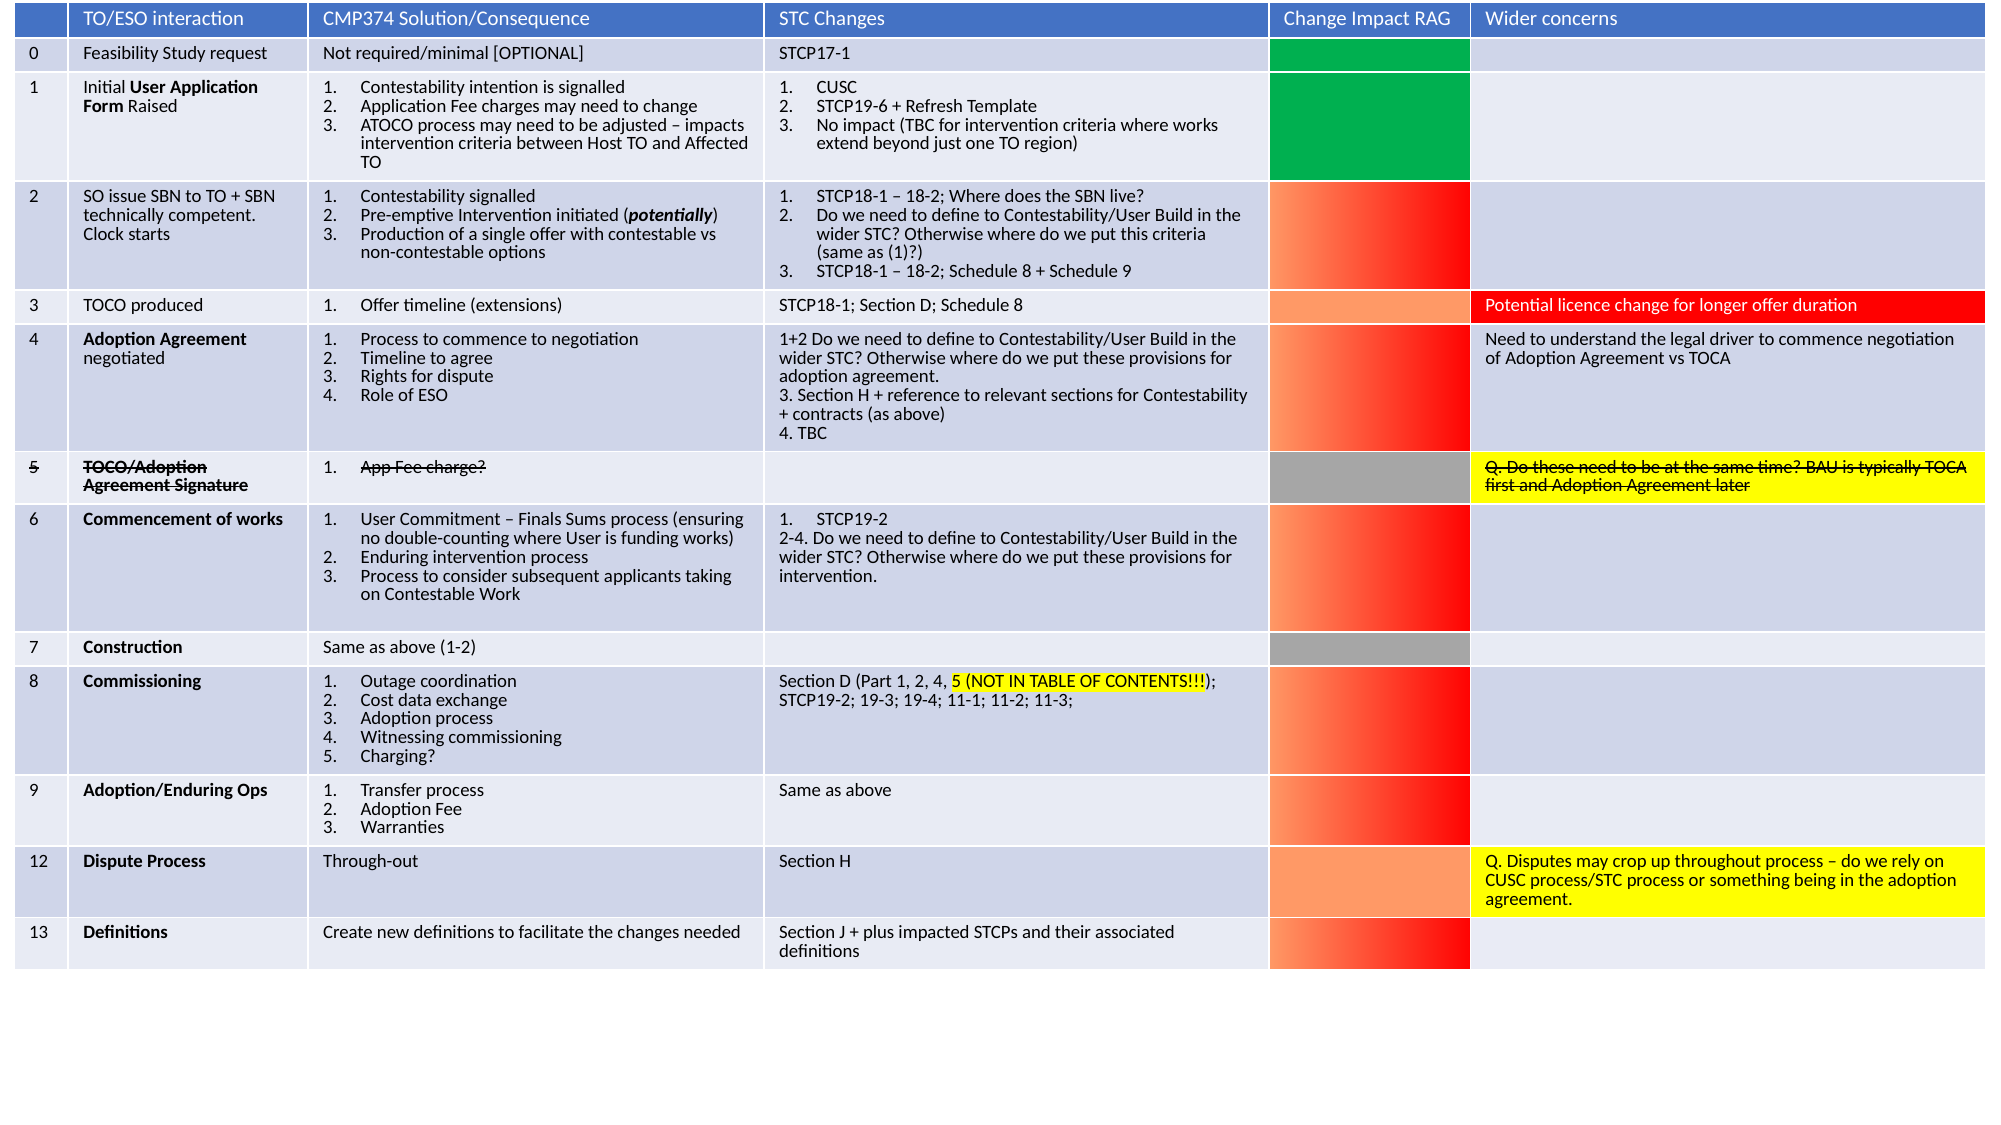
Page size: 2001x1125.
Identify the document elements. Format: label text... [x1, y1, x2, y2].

table_cell 13 [15, 918, 67, 969]
table_cell 7 [15, 633, 67, 665]
table_cell 8 [15, 667, 67, 774]
table_header STC Changes [765, 3, 1268, 37]
table_cell Commencement of works [69, 505, 307, 631]
table_cell [1471, 73, 1985, 180]
table_cell [1270, 505, 1470, 631]
table_cell 3 [15, 291, 67, 323]
table_cell 1+2 Do we need to define to Contestability/User Build in the wider STC? Otherwise where do we put these provisions for adoption agreement. 3. Section H + reference to relevant sections for Contestability + contracts (as above) 4. TBC [765, 325, 1268, 451]
table_cell CUSC STCP19-6 + Refresh Template No impact (TBC for intervention criteria where works extend beyond just one TO region) [765, 73, 1268, 180]
table_cell [1471, 776, 1985, 845]
table_header Wider concerns [1471, 3, 1985, 37]
table_cell [1270, 847, 1470, 917]
table_cell App Fee charge? [309, 452, 763, 503]
table_cell STCP19-2 2-4. Do we need to define to Contestability/User Build in the wider STC? Otherwise where do we put these provisions for intervention. [765, 505, 1268, 631]
table_cell User Commitment – Finals Sums process (ensuring no double-counting where User is funding works) Enduring intervention process Process to consider subsequent applicants taking on Contestable Work [309, 505, 763, 631]
table_cell [1270, 452, 1470, 503]
table_cell Feasibility Study request [69, 39, 307, 71]
table_cell TOCO produced [69, 291, 307, 323]
table_cell Transfer process Adoption Fee Warranties [309, 776, 763, 845]
table_cell Same as above [765, 776, 1268, 845]
table_cell Process to commence to negotiation Timeline to agree Rights for dispute Role of ESO [309, 325, 763, 451]
table_cell STCP18-1 – 18-2; Where does the SBN live? Do we need to define to Contestability/User Build in the wider STC? Otherwise where do we put this criteria (same as (1)?) STCP18-1 – 18-2; Schedule 8 + Schedule 9 [765, 182, 1268, 289]
table_cell [1471, 39, 1985, 71]
table_cell TOCO/Adoption Agreement Signature [69, 452, 307, 503]
table_cell Dispute Process [69, 847, 307, 917]
table_cell STCP18-1; Section D; Schedule 8 [765, 291, 1268, 323]
table_cell Through-out [309, 847, 763, 917]
table_cell [765, 633, 1268, 665]
table_cell Commissioning [69, 667, 307, 774]
table_cell [1471, 667, 1985, 774]
table_cell [765, 452, 1268, 503]
table_cell [1270, 325, 1470, 451]
table_cell Outage coordination Cost data exchange Adoption process Witnessing commissioning Charging? [309, 667, 763, 774]
table_cell 9 [15, 776, 67, 845]
table_cell [1471, 182, 1985, 289]
table_cell Q. Do these need to be at the same time? BAU is typically TOCA first and Adoption Agreement later [1471, 452, 1985, 503]
table_cell 6 [15, 505, 67, 631]
table_cell Contestability intention is signalled Application Fee charges may need to change ATOCO process may need to be adjusted – impacts intervention criteria between Host TO and Affected TO [309, 73, 763, 180]
table_cell [1270, 776, 1470, 845]
table_cell Section J + plus impacted STCPs and their associated definitions [765, 918, 1268, 969]
table_cell Potential licence change for longer offer duration [1471, 291, 1985, 323]
table_cell [1471, 633, 1985, 665]
table_cell Not required/minimal [OPTIONAL] [309, 39, 763, 71]
table_cell 5 [15, 452, 67, 503]
table_cell [1270, 73, 1470, 180]
table_cell [1270, 182, 1470, 289]
table_cell 2 [15, 182, 67, 289]
table_header Change Impact RAG [1270, 3, 1470, 37]
table_cell Adoption Agreement negotiated [69, 325, 307, 451]
table_cell Section H [765, 847, 1268, 917]
table_header CMP374 Solution/Consequence [309, 3, 763, 37]
table_cell Adoption/Enduring Ops [69, 776, 307, 845]
table_cell [1270, 667, 1470, 774]
table_cell [1270, 633, 1470, 665]
table_cell 4 [15, 325, 67, 451]
table_cell Contestability signalled Pre-emptive Intervention initiated (potentially) Production of a single offer with contestable vs non-contestable options [309, 182, 763, 289]
table_cell Construction [69, 633, 307, 665]
table_cell Definitions [69, 918, 307, 969]
table_cell Q. Disputes may crop up throughout process – do we rely on CUSC process/STC process or something being in the adoption agreement. [1471, 847, 1985, 917]
table_cell Initial User Application Form Raised [69, 73, 307, 180]
table_cell 0 [15, 39, 67, 71]
table_cell [1270, 39, 1470, 71]
table_cell 1 [15, 73, 67, 180]
table_cell Section D (Part 1, 2, 4, 5 (NOT IN TABLE OF CONTENTS!!!); STCP19-2; 19-3; 19-4; 11-1; 11-2; 11-3; [765, 667, 1268, 774]
table_cell 12 [15, 847, 67, 917]
table_cell [1471, 505, 1985, 631]
table_cell [1270, 291, 1470, 323]
table_header [15, 3, 67, 37]
table_cell Need to understand the legal driver to commence negotiation of Adoption Agreement vs TOCA [1471, 325, 1985, 451]
table_cell Same as above (1-2) [309, 633, 763, 665]
table_cell SO issue SBN to TO + SBN technically competent. Clock starts [69, 182, 307, 289]
table_cell [1471, 918, 1985, 969]
table_cell Offer timeline (extensions) [309, 291, 763, 323]
table_cell Create new definitions to facilitate the changes needed [309, 918, 763, 969]
table_cell STCP17-1 [765, 39, 1268, 71]
table_cell [1270, 918, 1470, 969]
table_header TO/ESO interaction [69, 3, 307, 37]
